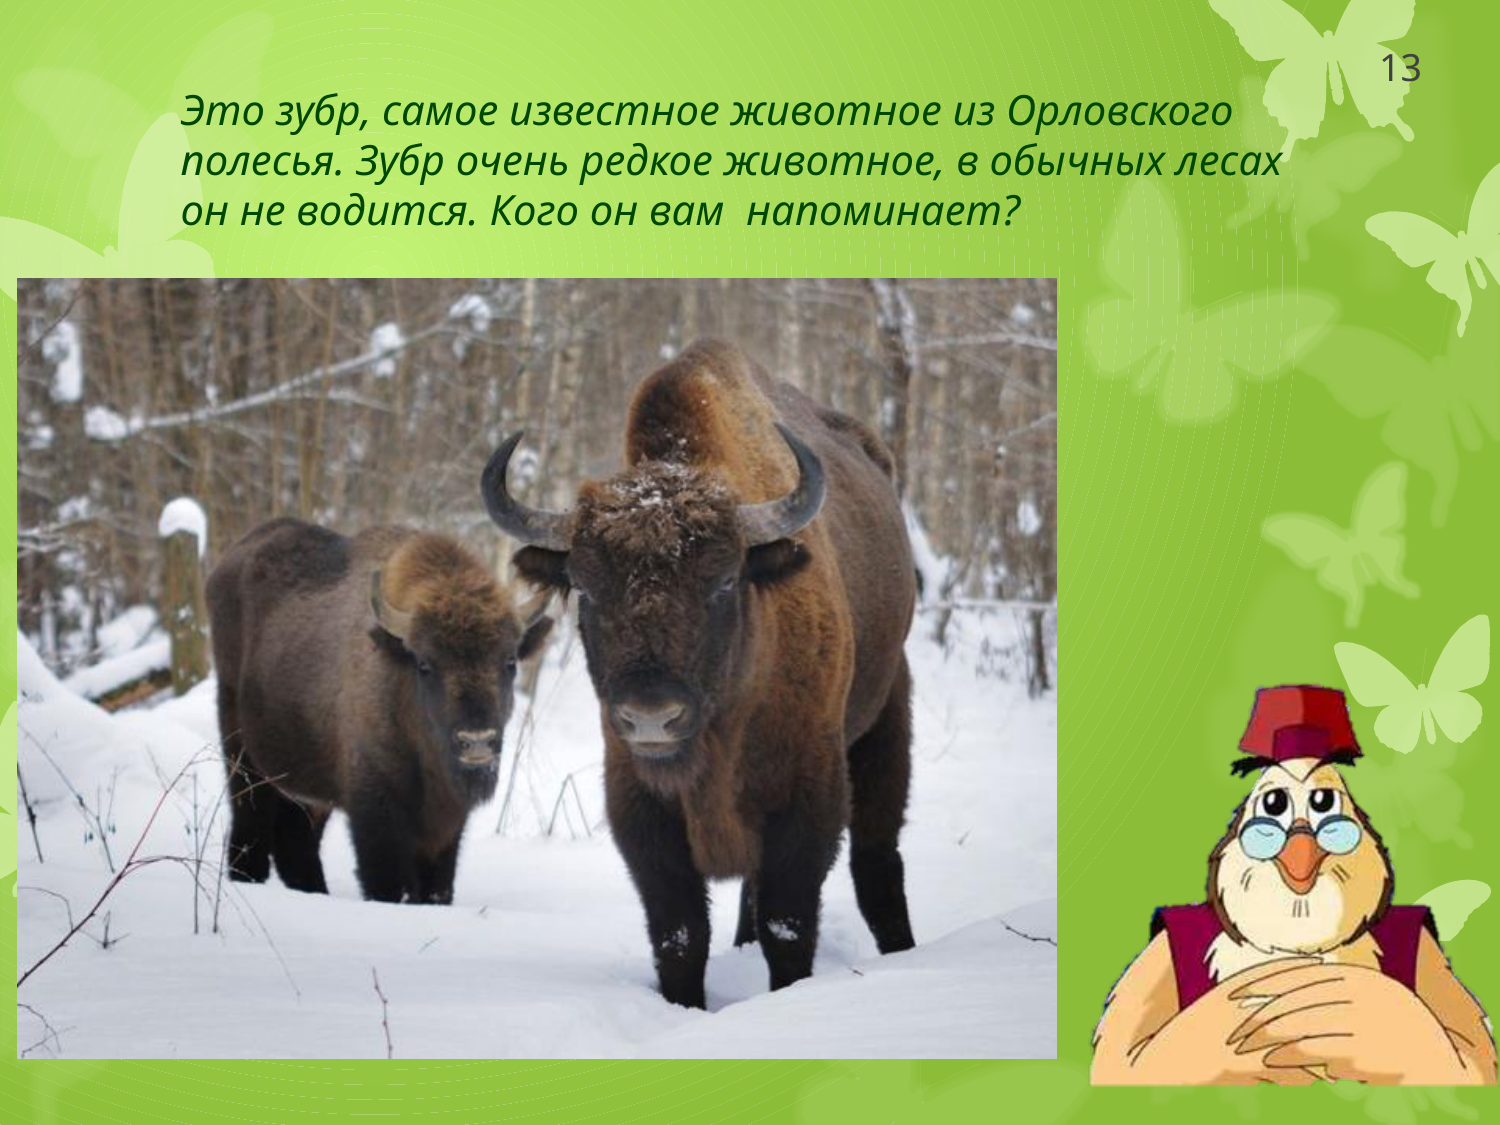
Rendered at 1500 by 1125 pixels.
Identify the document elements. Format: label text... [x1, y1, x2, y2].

slide_number 13 [1364, 42, 1464, 103]
title Это зубр, самое известное животное из Орловского полесья. Зубр очень редкое животное, в обычных лесах он не водится. Кого он вам напоминает? [165, 54, 1335, 263]
picture [1086, 680, 1500, 1088]
picture [17, 278, 1058, 1059]
